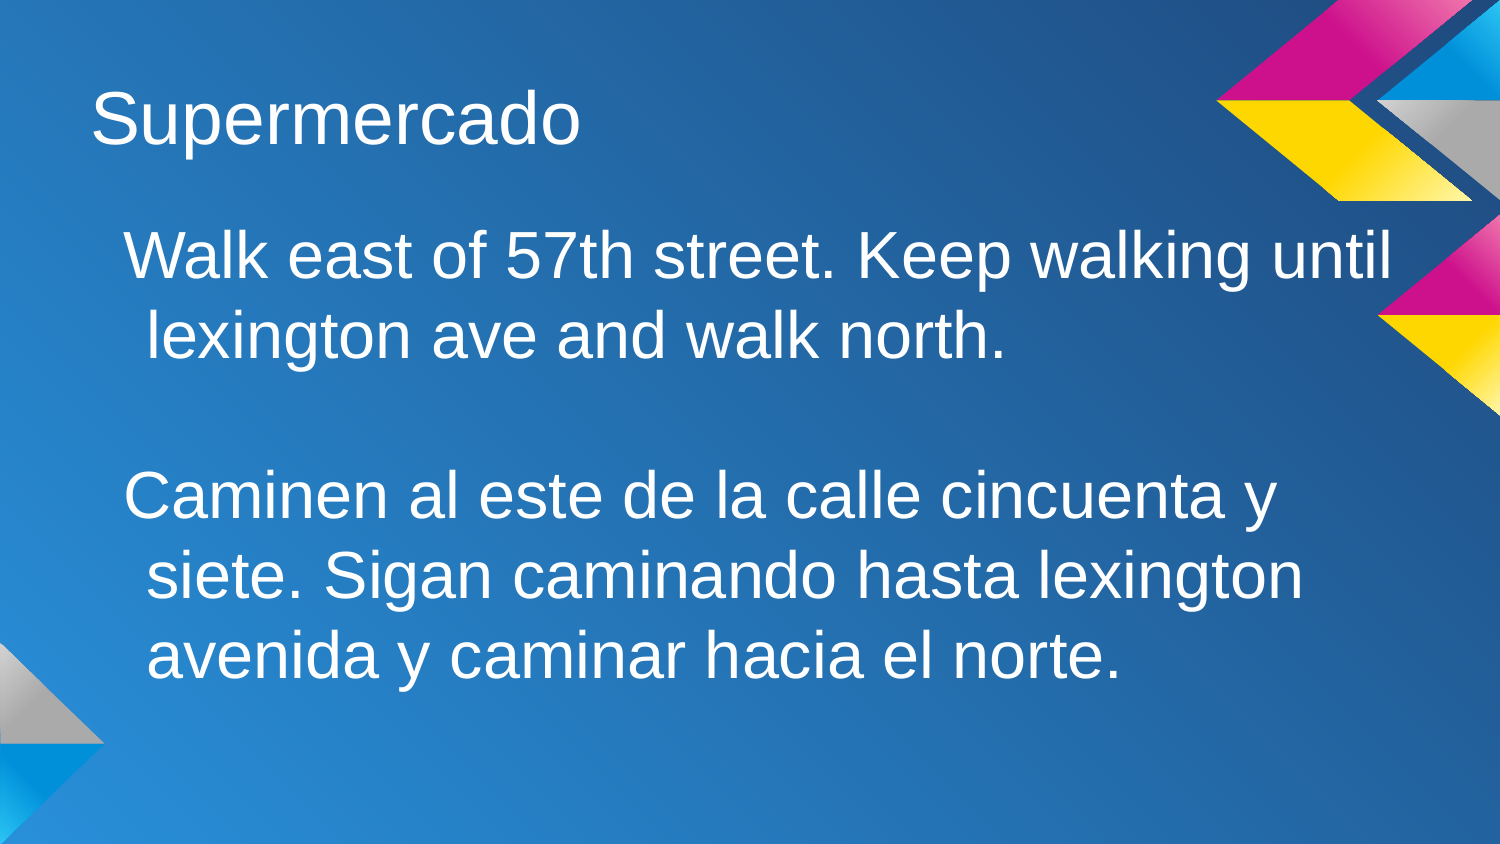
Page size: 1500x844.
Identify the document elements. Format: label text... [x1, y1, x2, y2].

list Walk east of 57th street. Keep walking until lexington ave and walk north. Caminen al este de la calle cincuenta y siete. Sigan caminando hasta lexington avenida y caminar hacia el norte. [75, 196, 1425, 793]
title Supermercado [75, 33, 1204, 175]
